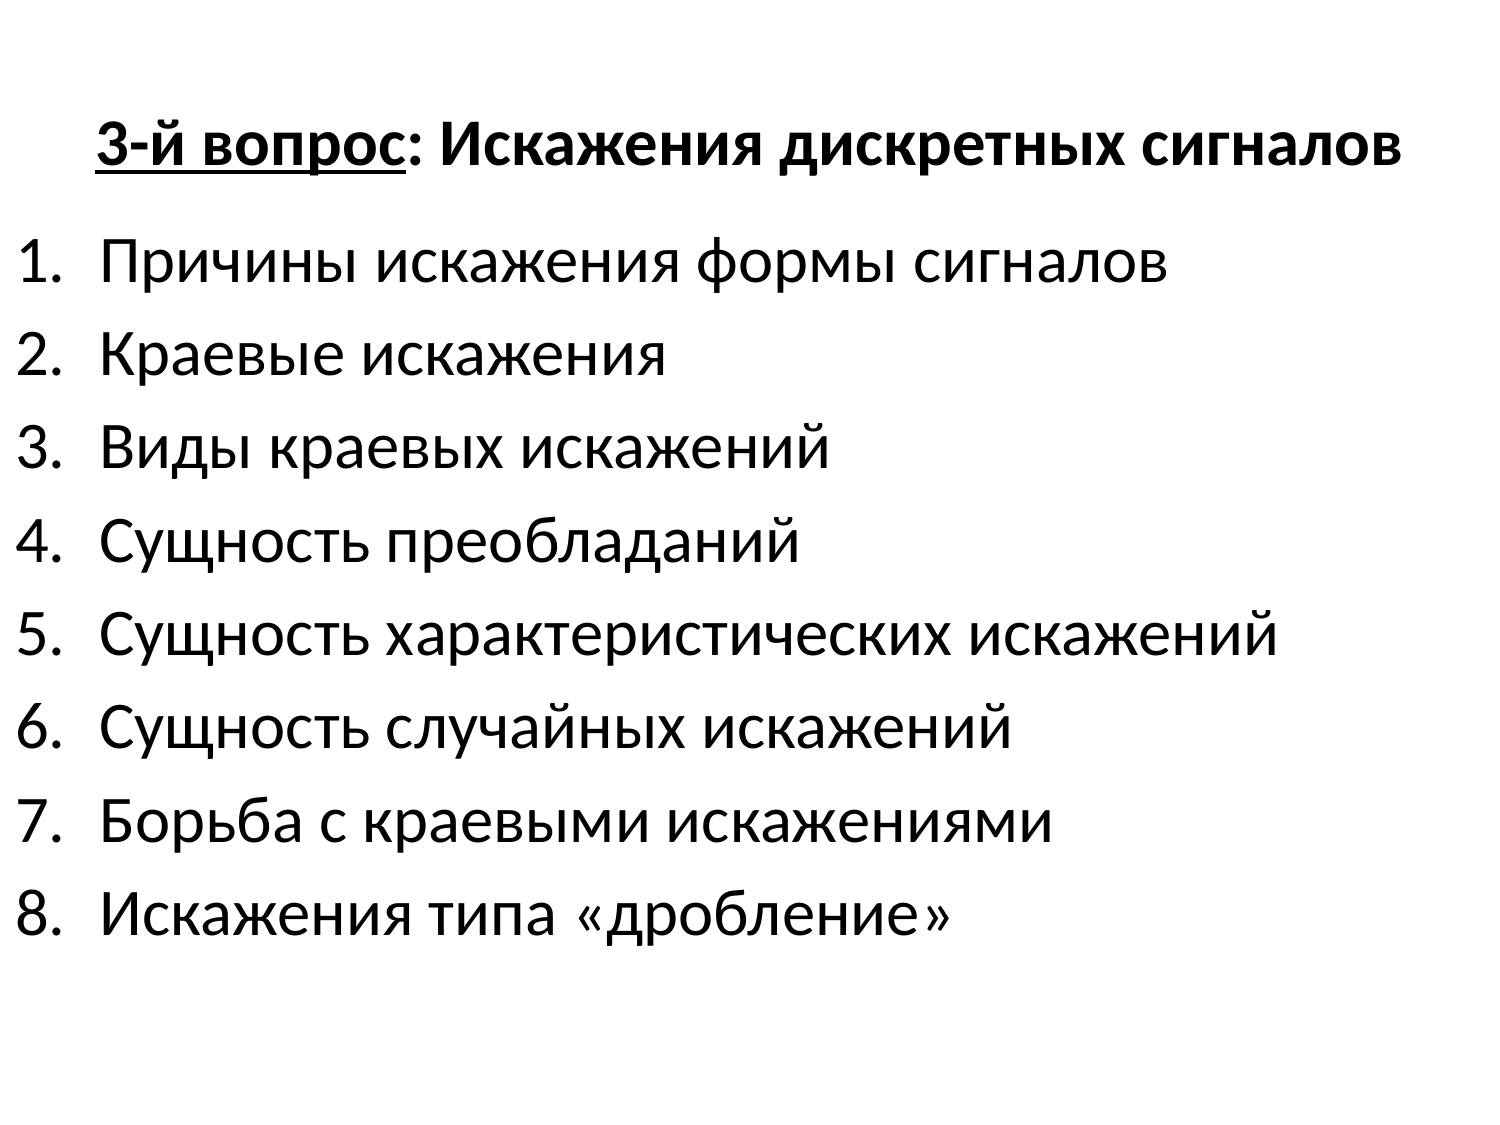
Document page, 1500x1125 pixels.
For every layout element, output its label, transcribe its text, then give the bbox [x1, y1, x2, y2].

title 3-й вопрос: Искажения дискретных сигналов [75, 45, 1425, 208]
list Причины искажения формы сигналов Краевые искажения Виды краевых искажений Сущность преобладаний Сущность характеристических искажений Сущность случайных искажений Борьба с краевыми искажениями Искажения типа «дробление» [0, 208, 1500, 1125]
